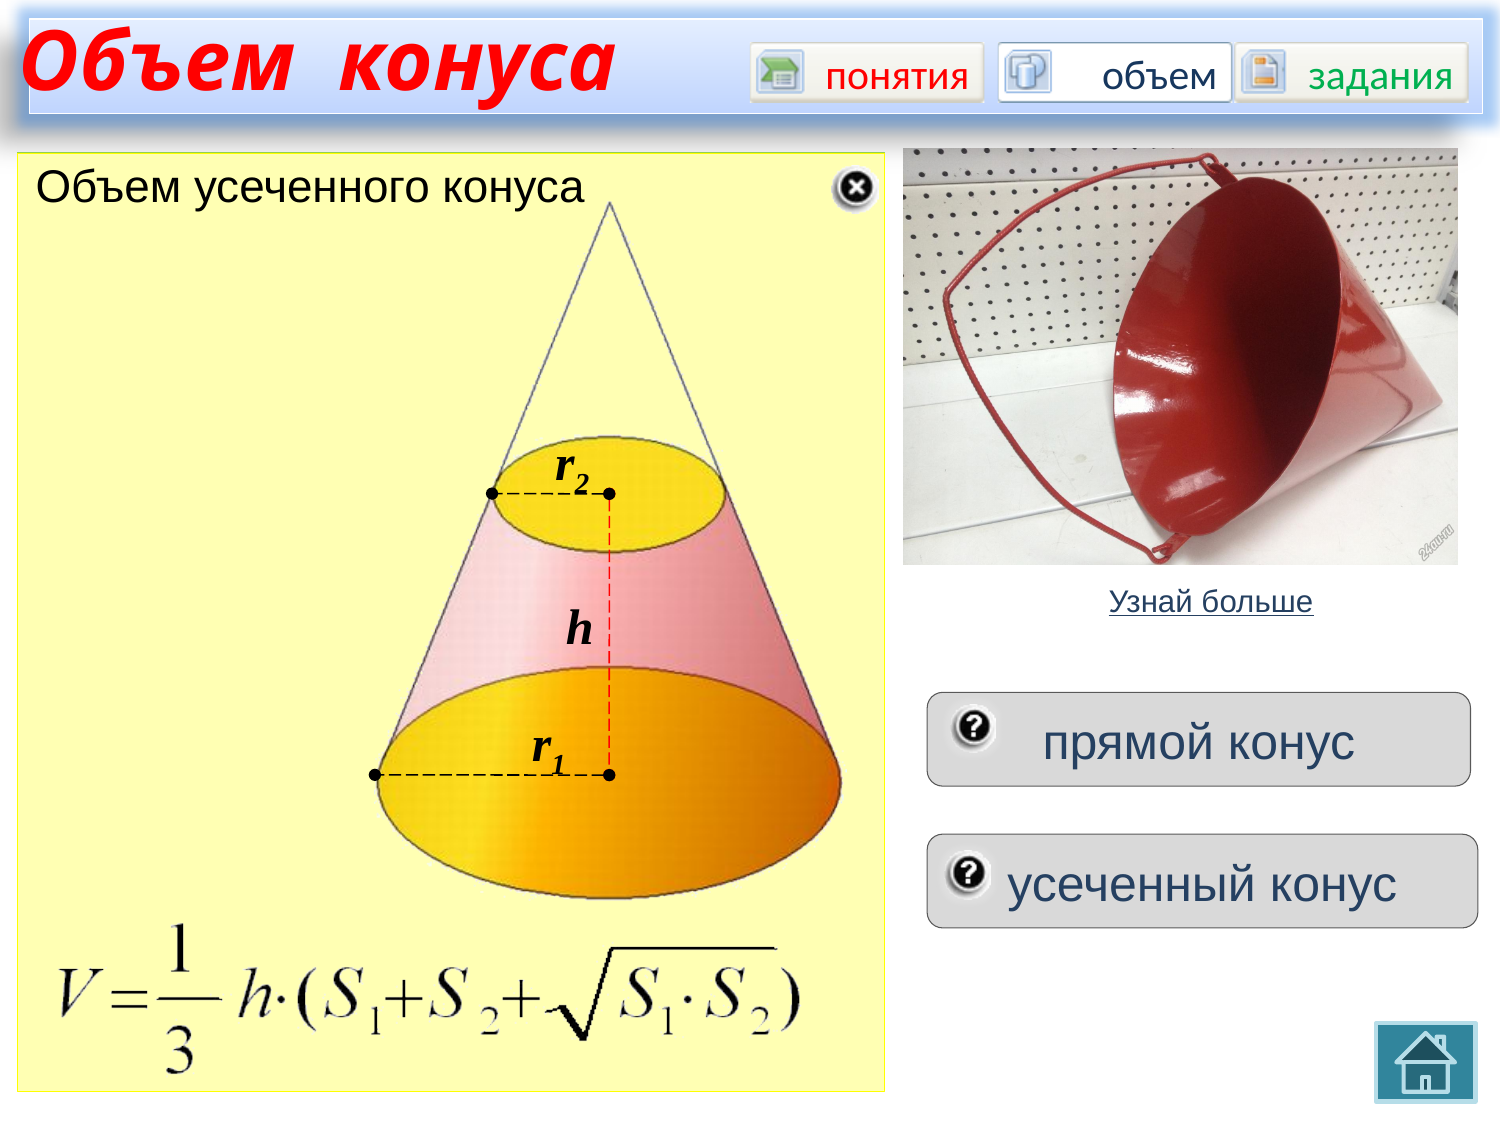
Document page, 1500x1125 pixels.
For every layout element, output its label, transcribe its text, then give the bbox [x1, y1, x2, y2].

text_box [633, 18, 1483, 114]
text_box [926, 692, 1471, 787]
text_box Узнай больше [1093, 574, 1329, 627]
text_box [17, 148, 885, 1092]
picture [903, 148, 1458, 565]
text_box Для комплектации пожарных щитов применяются конические жестяные вёдра, которыми удобно сыпать песок и осуществлять выплёскивание воды вверх и вперёд. Какой объем песка вмещает пожарное ведро, если диаметр равен 30 см., высота 35 см? [903, 219, 1471, 650]
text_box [926, 833, 1479, 929]
text_box Объем конуса [3, 0, 633, 115]
text_box [1374, 1021, 1478, 1104]
text_box объем [996, 41, 1234, 104]
text_box понятия [748, 41, 986, 104]
text_box задания [1234, 41, 1471, 104]
